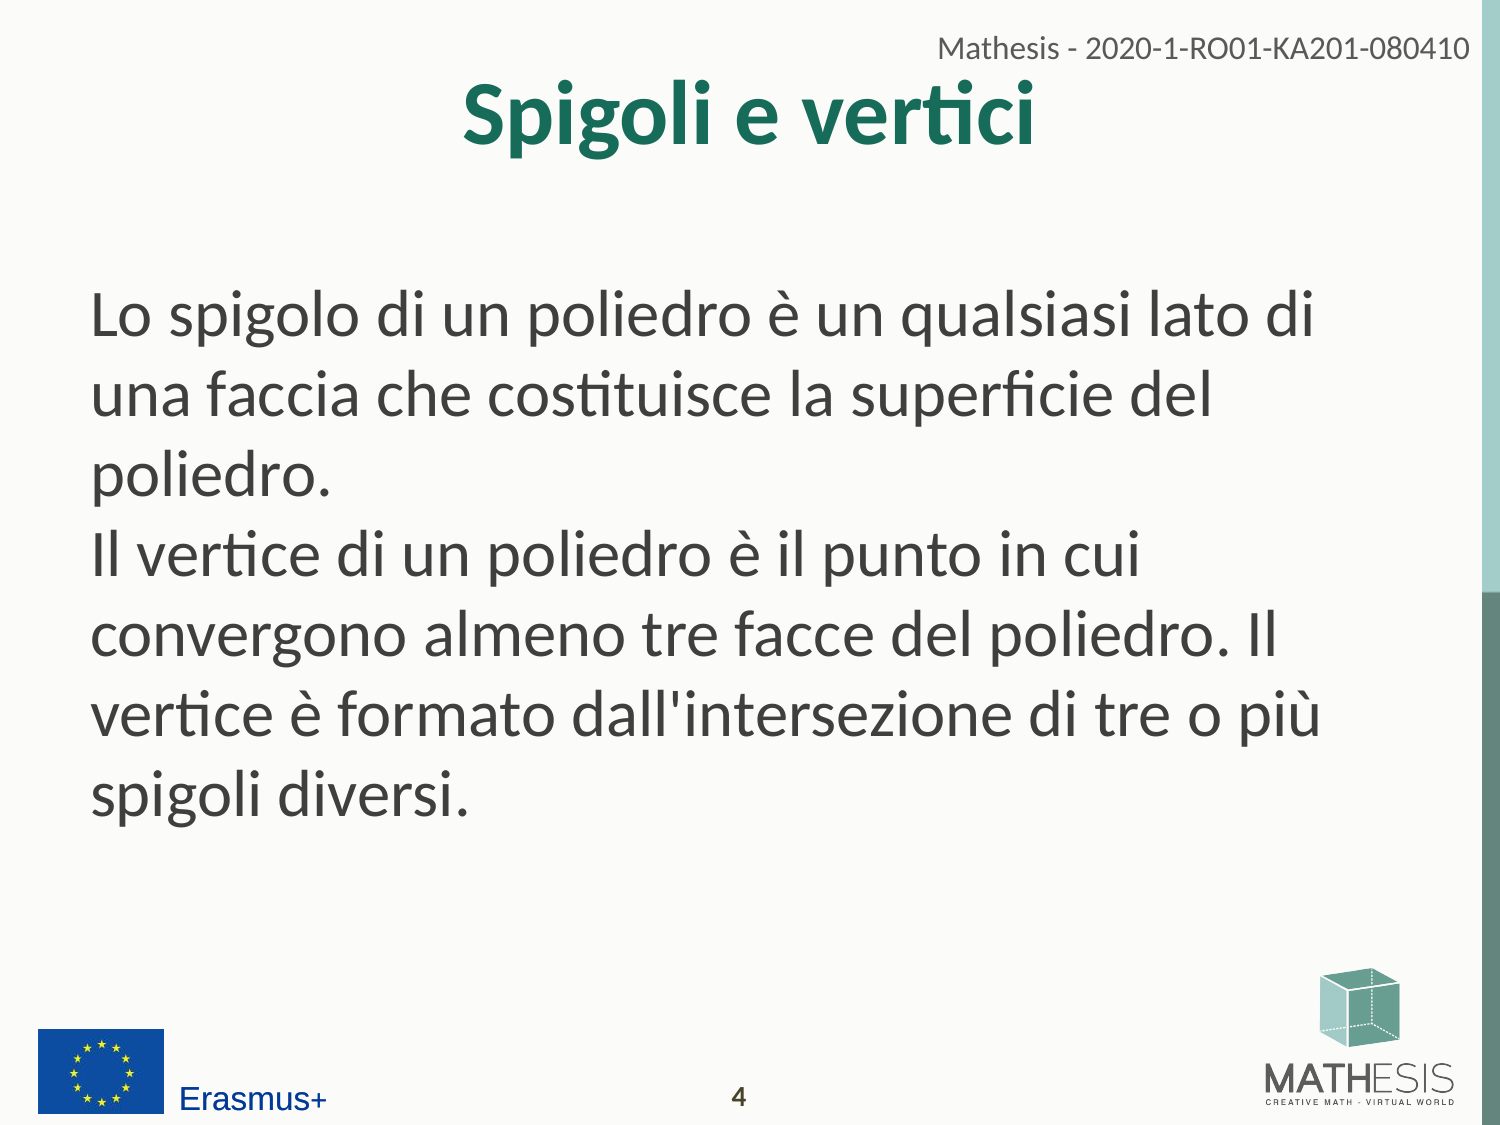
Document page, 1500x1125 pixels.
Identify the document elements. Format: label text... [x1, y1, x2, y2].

picture [38, 1029, 164, 1114]
title Spigoli e vertici [75, 45, 1425, 233]
list Lo spigolo di un poliedro è un qualsiasi lato di una faccia che costituisce la superficie del poliedro. Il vertice di un poliedro è il punto in cui convergono almeno tre facce del poliedro. Il vertice è formato dall'intersezione di tre o più spigoli diversi. [75, 262, 1425, 1005]
